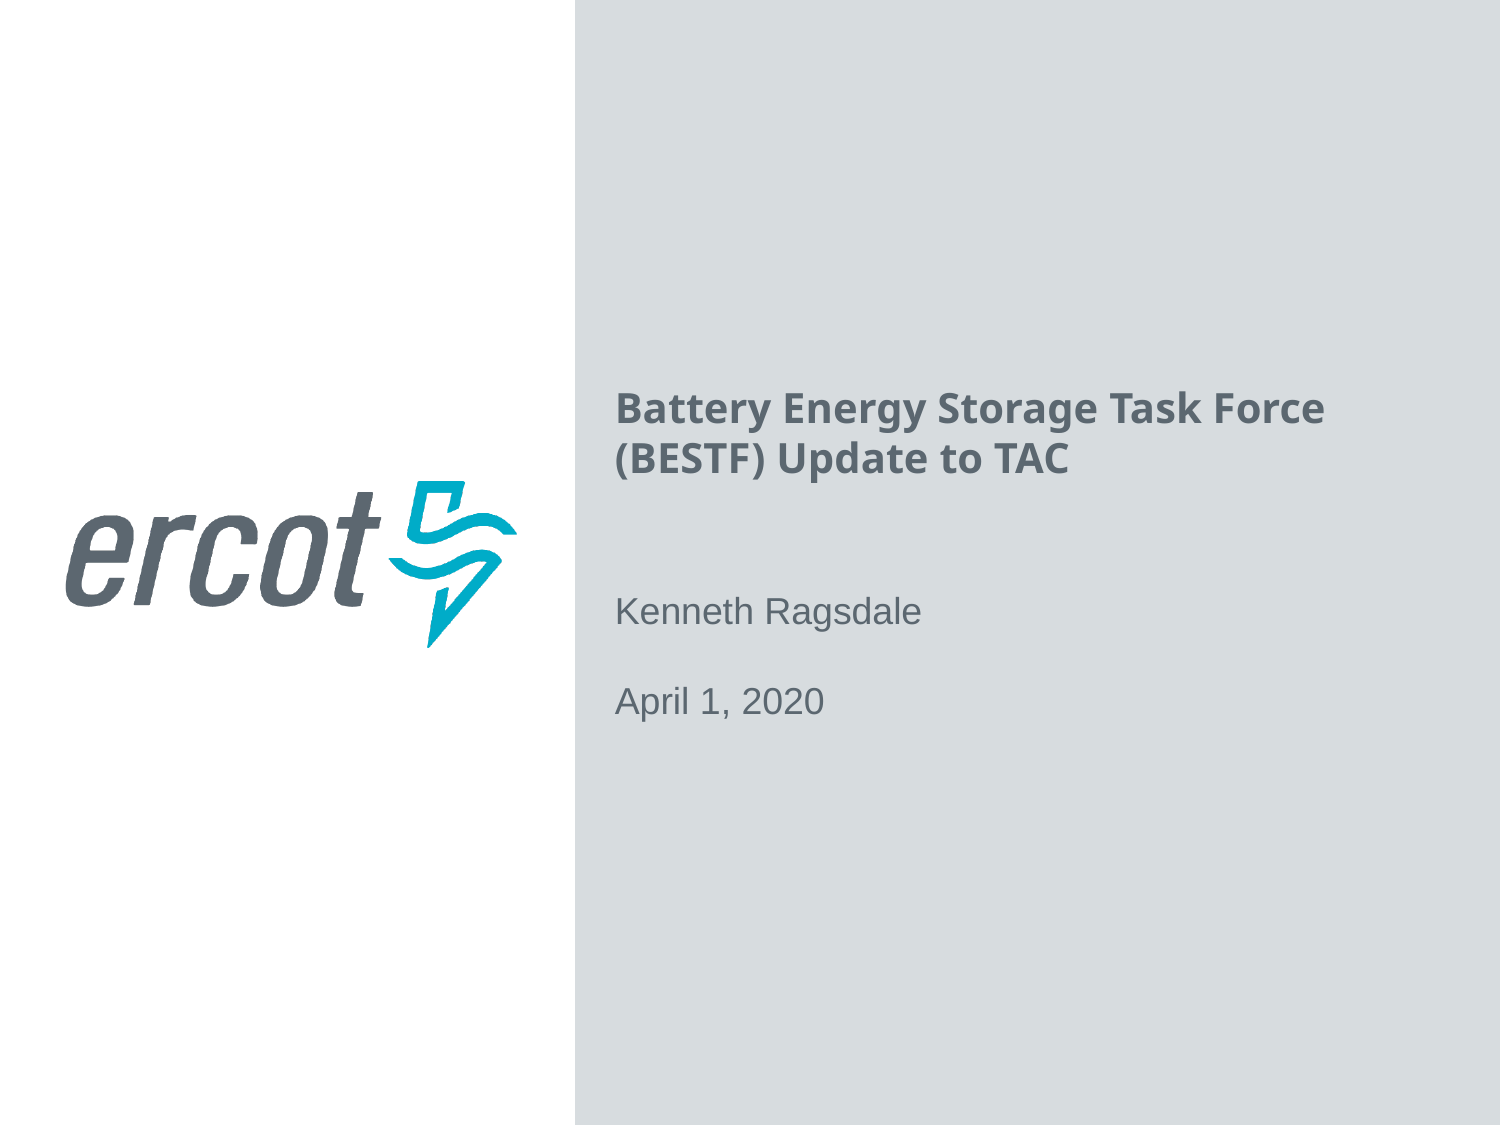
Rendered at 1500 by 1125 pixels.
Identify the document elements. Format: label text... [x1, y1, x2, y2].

text_box Battery Energy Storage Task Force (BESTF) Update to TAC Kenneth Ragsdale April 1, 2020 [599, 374, 1413, 730]
picture [56, 471, 525, 654]
